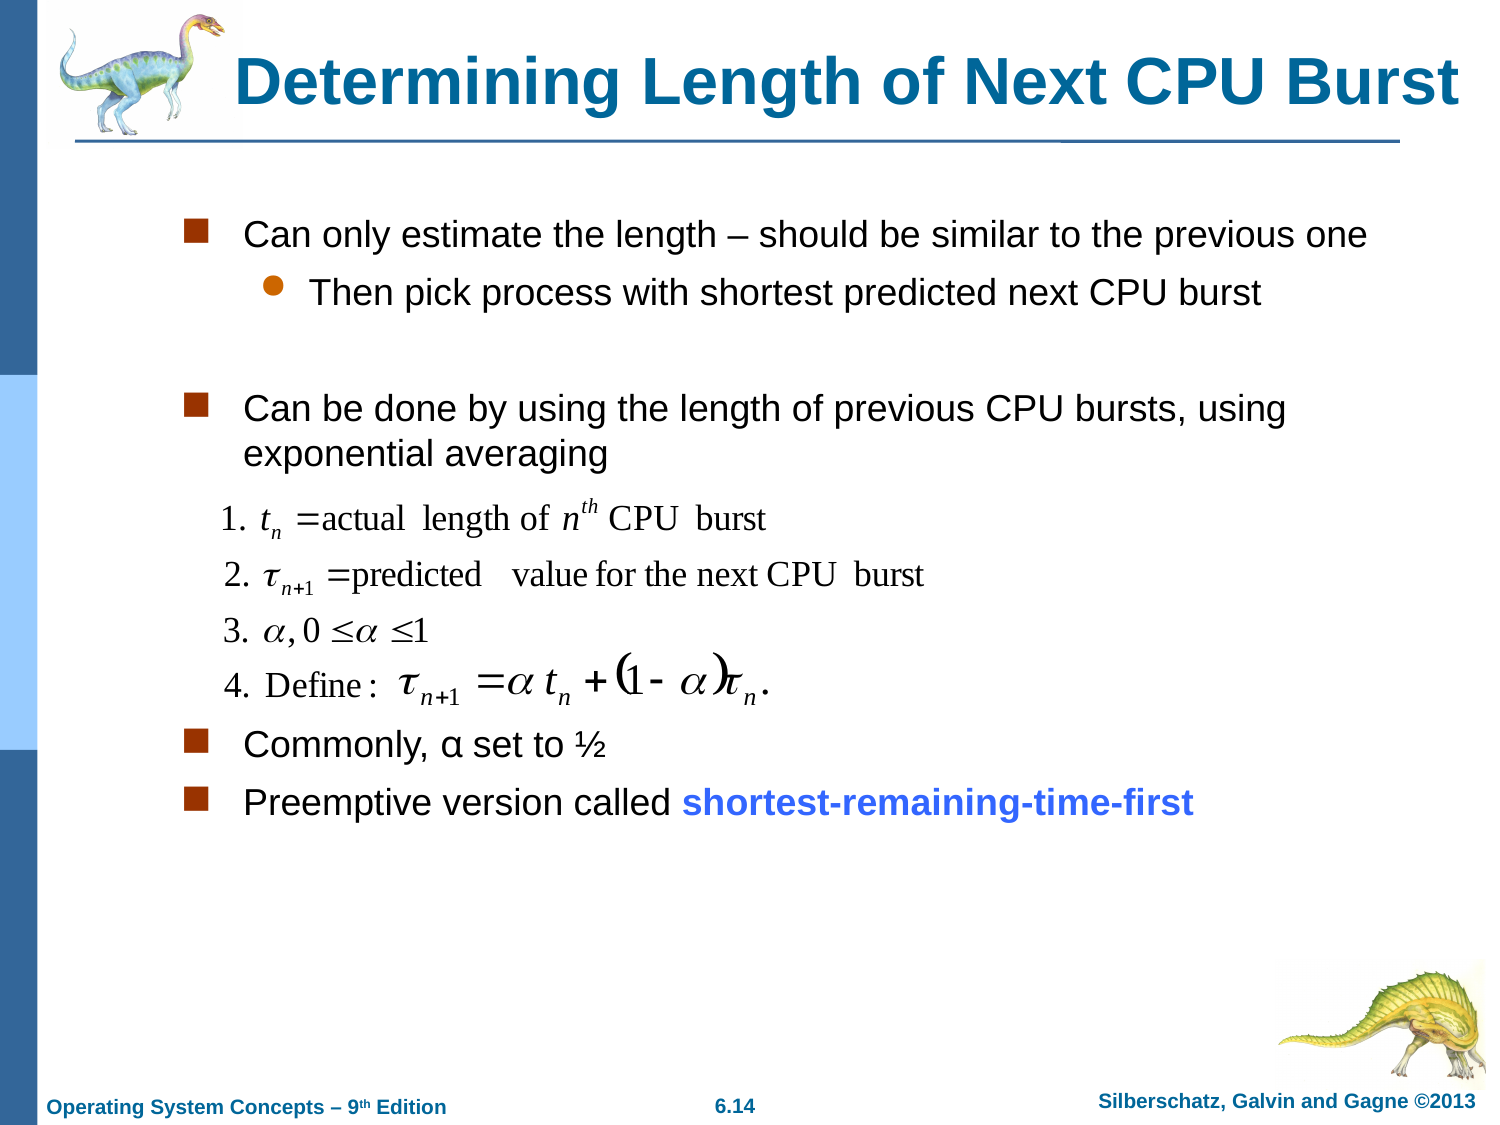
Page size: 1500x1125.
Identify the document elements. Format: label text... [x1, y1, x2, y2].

picture [1275, 959, 1486, 1090]
picture [46, 0, 243, 149]
title Determining Length of Next CPU Burst [209, 25, 1485, 126]
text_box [393, 650, 776, 717]
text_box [218, 490, 934, 706]
list Can only estimate the length – should be similar to the previous one Then pick process with shortest predicted next CPU burst Can be done by using the length of previous CPU bursts, using exponential averaging Commonly, α set to ½ Preemptive version called shortest-remaining-time-first [171, 202, 1392, 1012]
